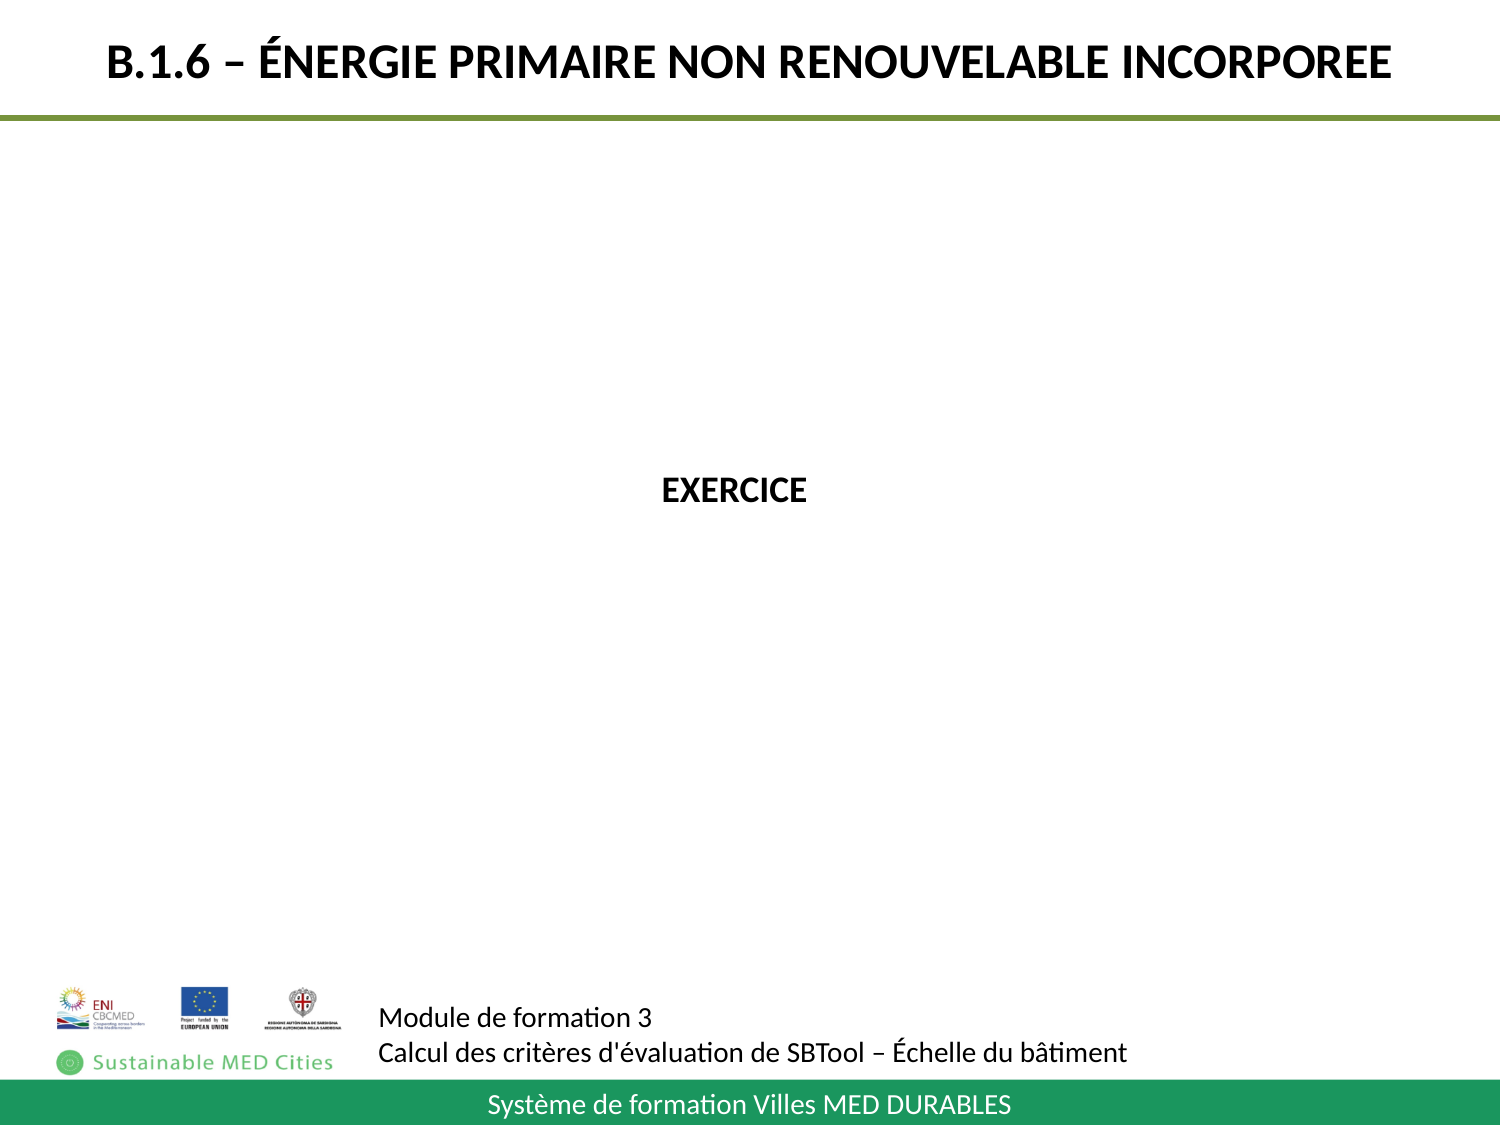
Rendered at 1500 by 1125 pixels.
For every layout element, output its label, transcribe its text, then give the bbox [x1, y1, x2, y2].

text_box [0, 972, 1500, 1125]
title B.1.6 – ÉNERGIE PRIMAIRE NON RENOUVELABLE INCORPOREE [0, 0, 1500, 117]
list EXERCICE [43, 262, 1425, 944]
